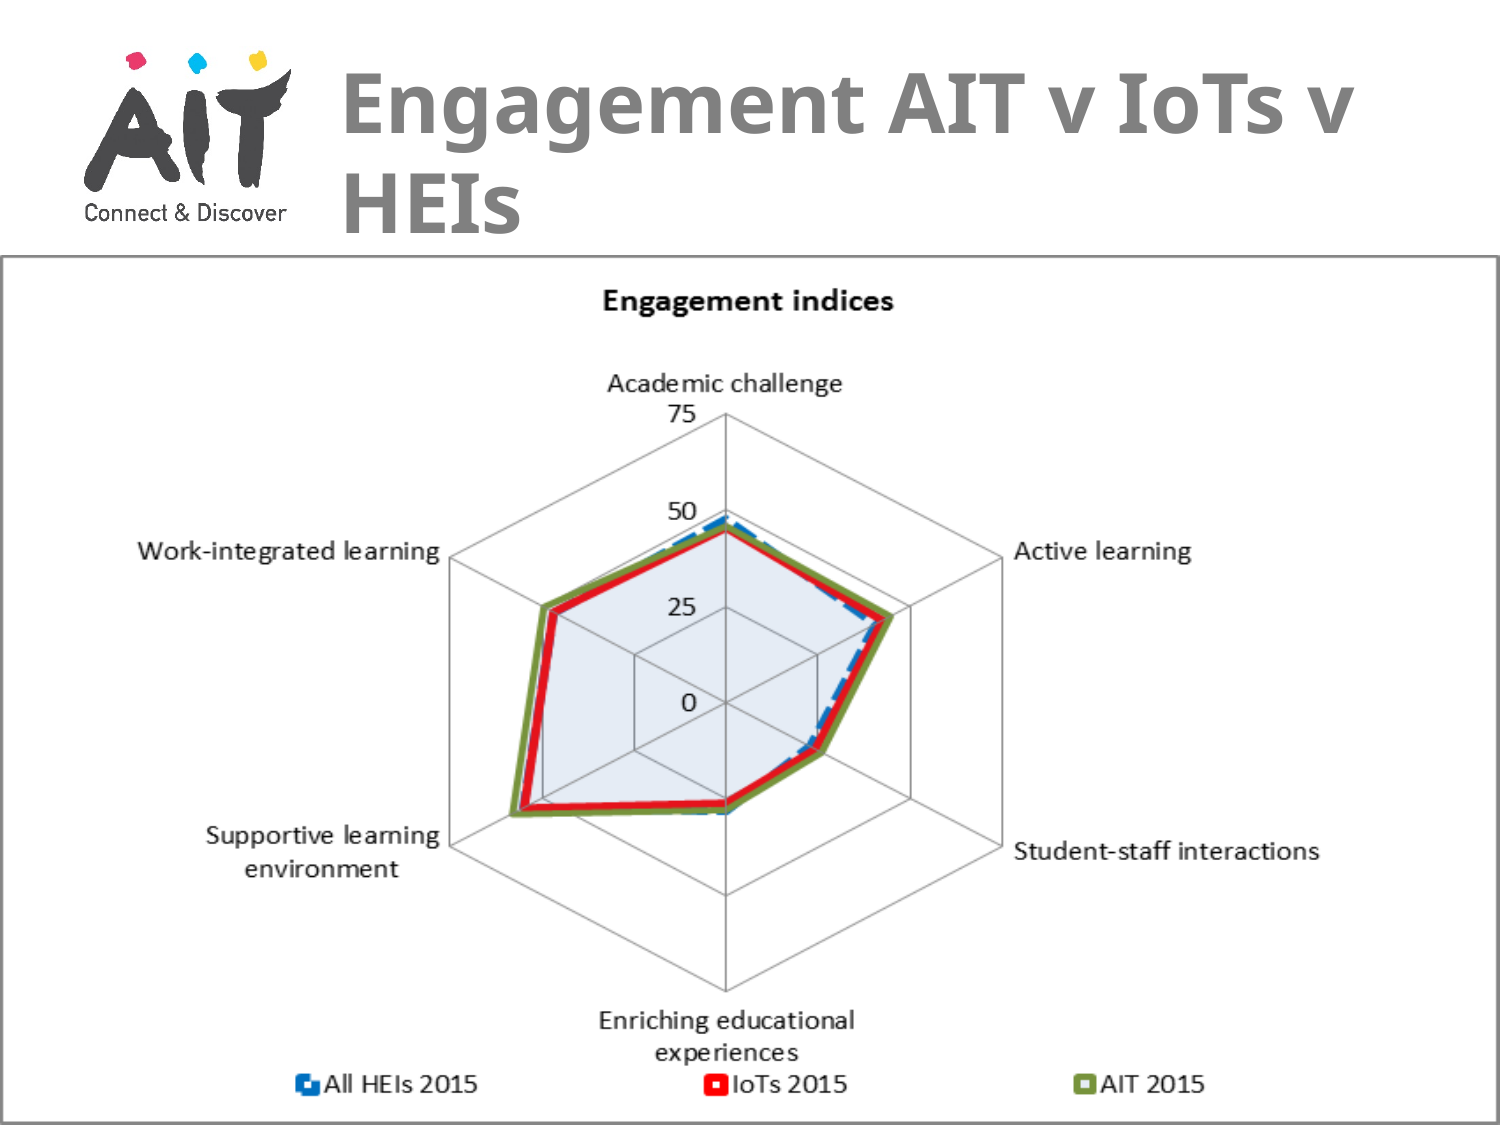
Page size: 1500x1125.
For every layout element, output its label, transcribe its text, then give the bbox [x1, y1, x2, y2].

text_box Engagement AIT v IoTs v HEIs [324, 42, 1500, 255]
picture [64, 46, 315, 233]
picture [0, 255, 1500, 1125]
